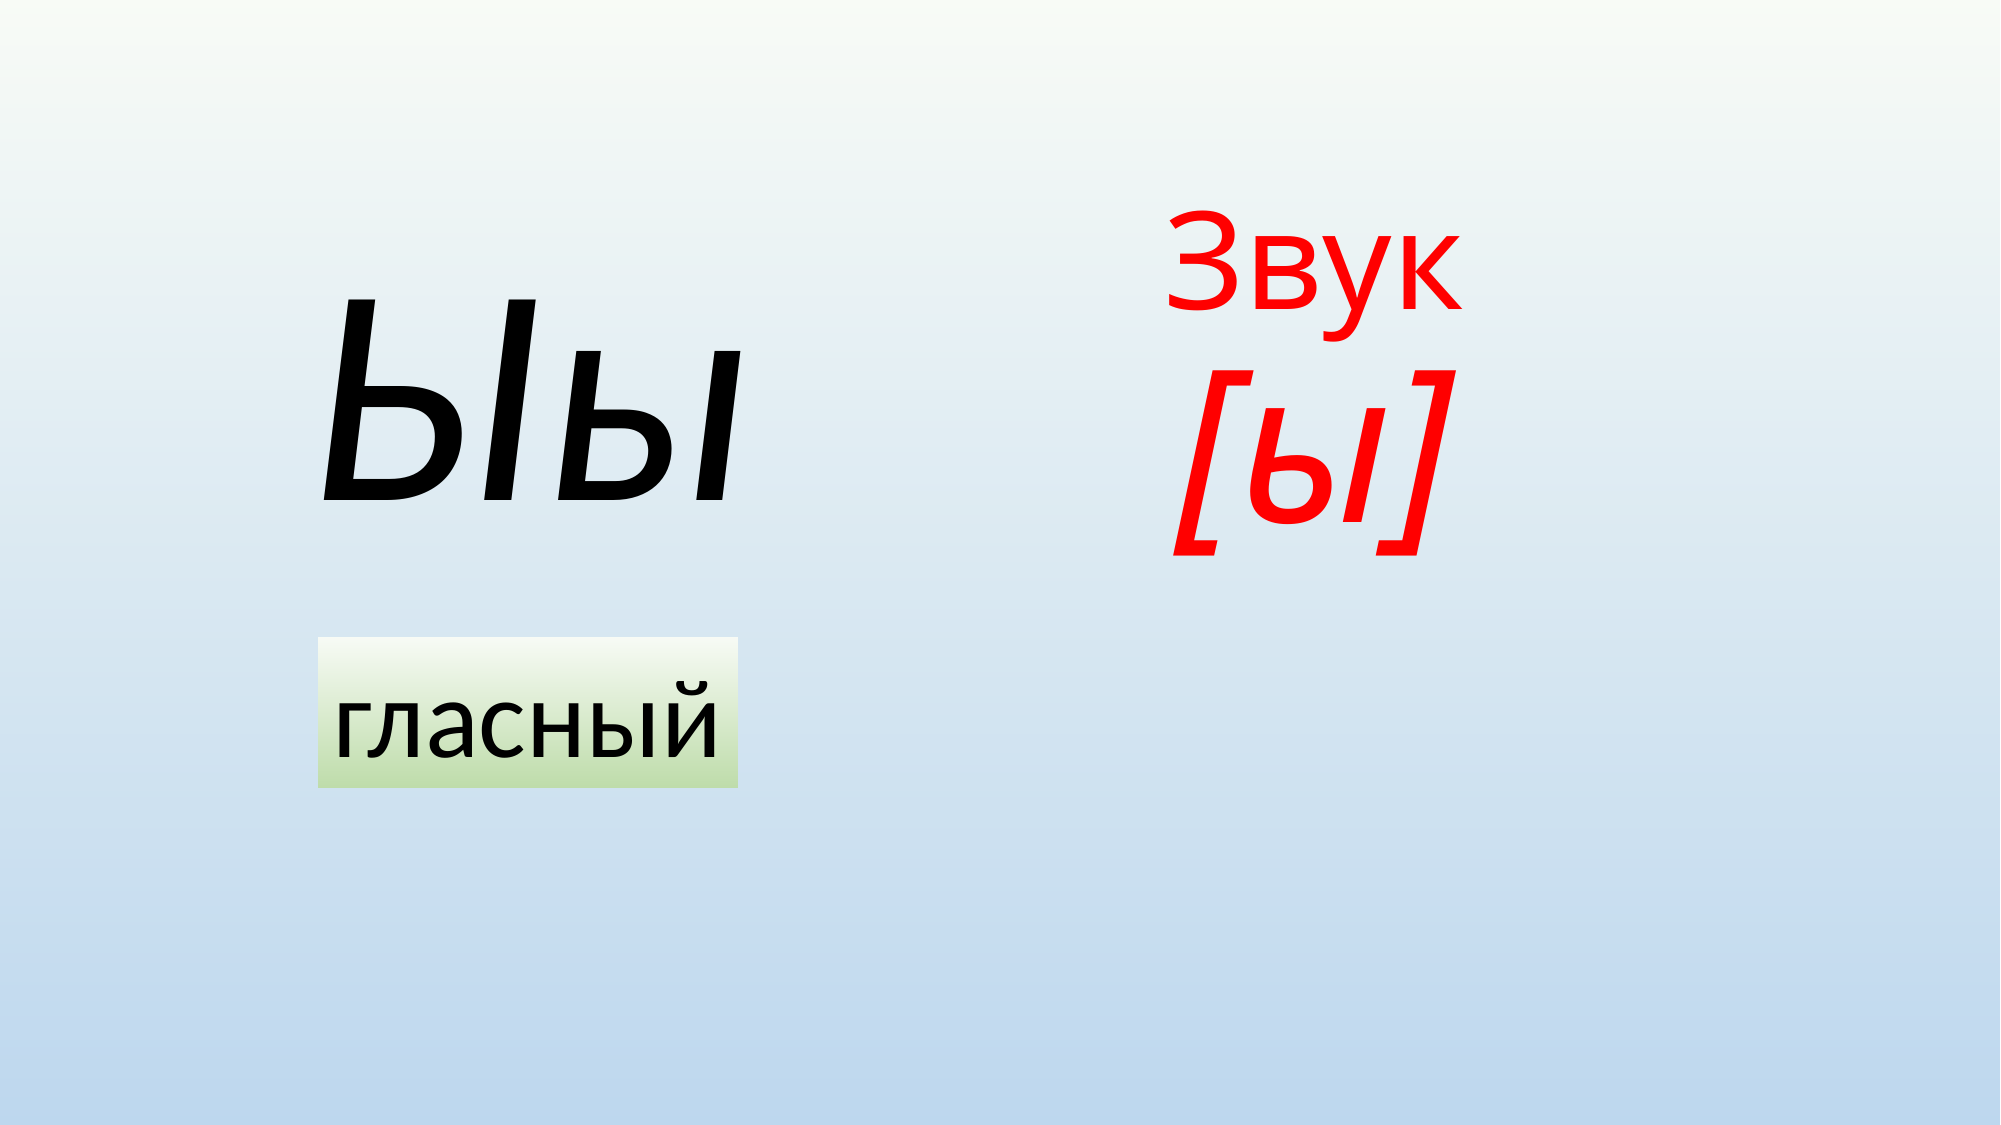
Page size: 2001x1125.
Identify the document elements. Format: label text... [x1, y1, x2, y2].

text_box Звук [ы] [1036, 184, 1593, 576]
text_box гласный [318, 637, 738, 788]
title Ыы [249, 184, 807, 576]
